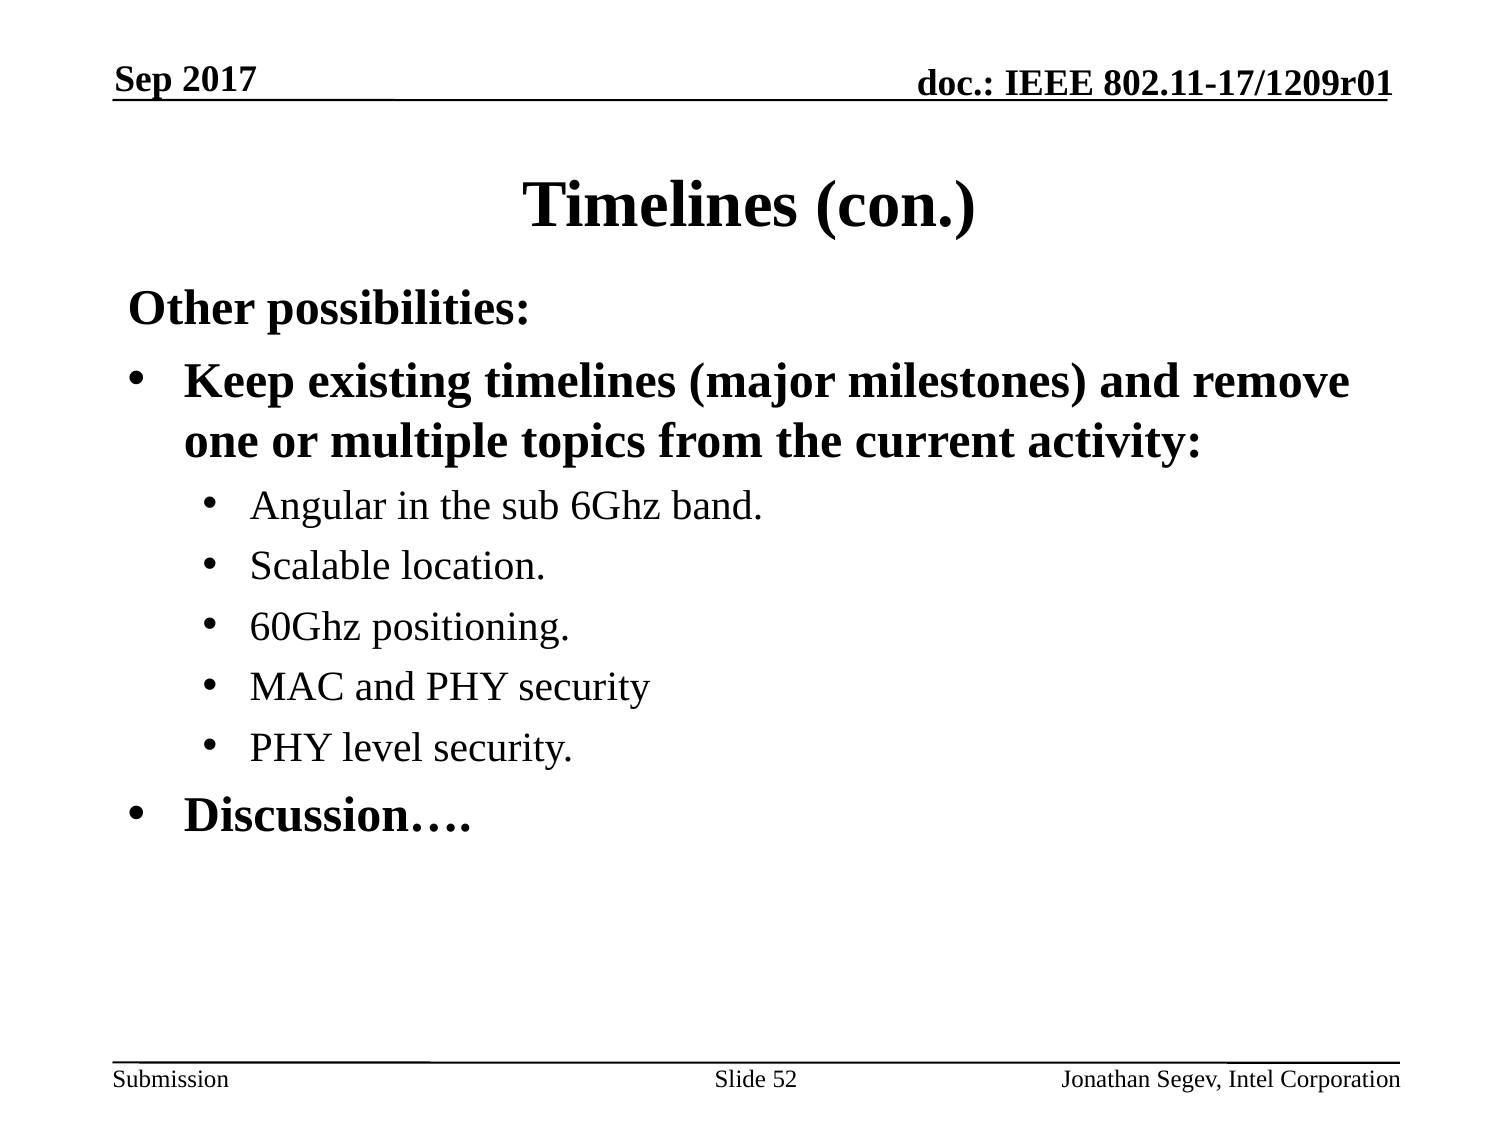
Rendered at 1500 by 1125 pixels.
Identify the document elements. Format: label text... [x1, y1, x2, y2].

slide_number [114, 54, 423, 100]
list Other possibilities: Keep existing timelines (major milestones) and remove one or multiple topics from the current activity: Angular in the sub 6Ghz band. Scalable location. 60Ghz positioning. MAC and PHY security PHY level security. Discussion…. [112, 266, 1388, 1000]
title Timelines (con.) [112, 112, 1388, 266]
slide_number Slide 52 [712, 1061, 800, 1123]
footer Jonathan Segev, Intel Corporation [878, 1061, 1402, 1093]
